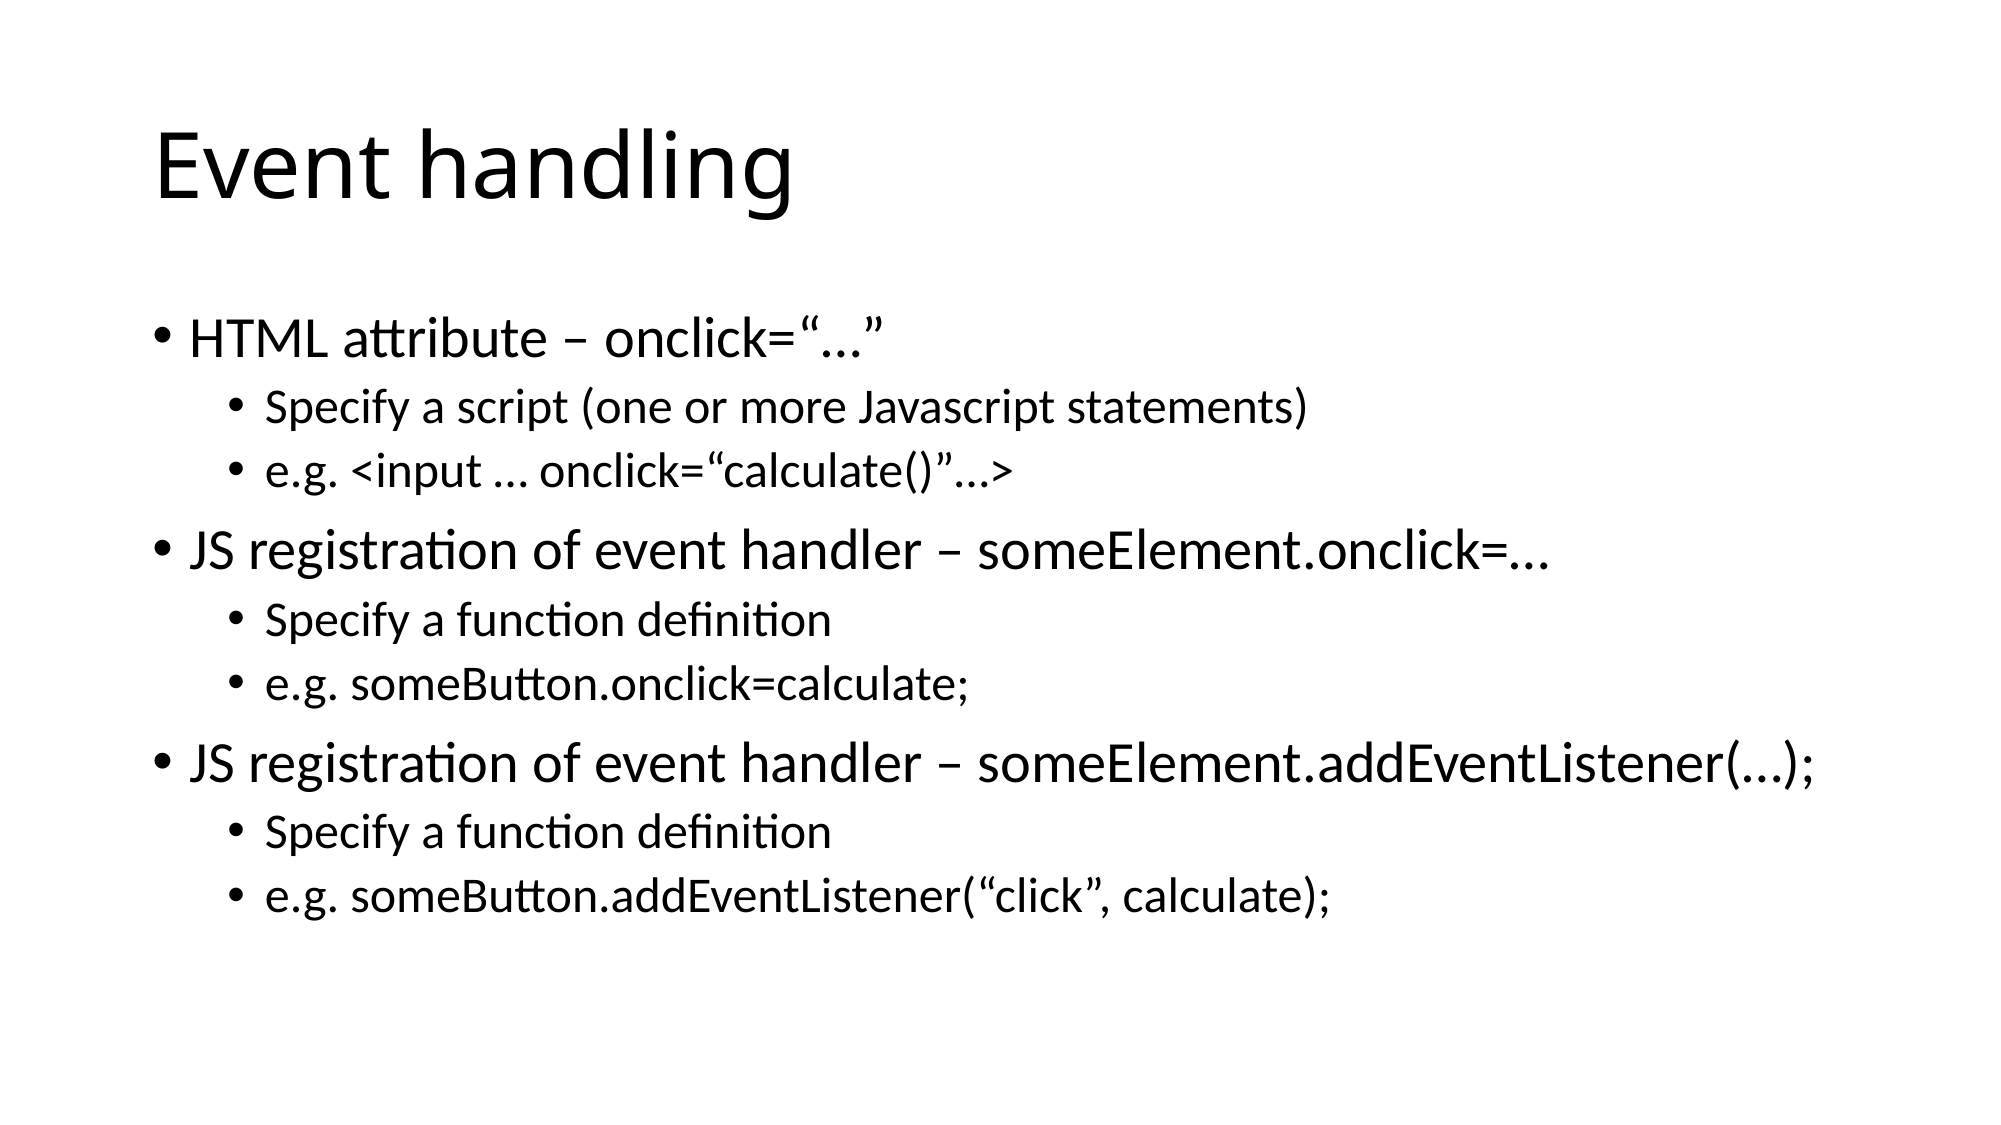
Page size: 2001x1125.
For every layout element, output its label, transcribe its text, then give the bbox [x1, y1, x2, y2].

title Event handling [137, 59, 1863, 278]
list HTML attribute – onclick=“…” Specify a script (one or more Javascript statements) e.g. <input … onclick=“calculate()”…> JS registration of event handler – someElement.onclick=… Specify a function definition e.g. someButton.onclick=calculate; JS registration of event handler – someElement.addEventListener(…); Specify a function definition e.g. someButton.addEventListener(“click”, calculate); [137, 299, 1863, 1014]
